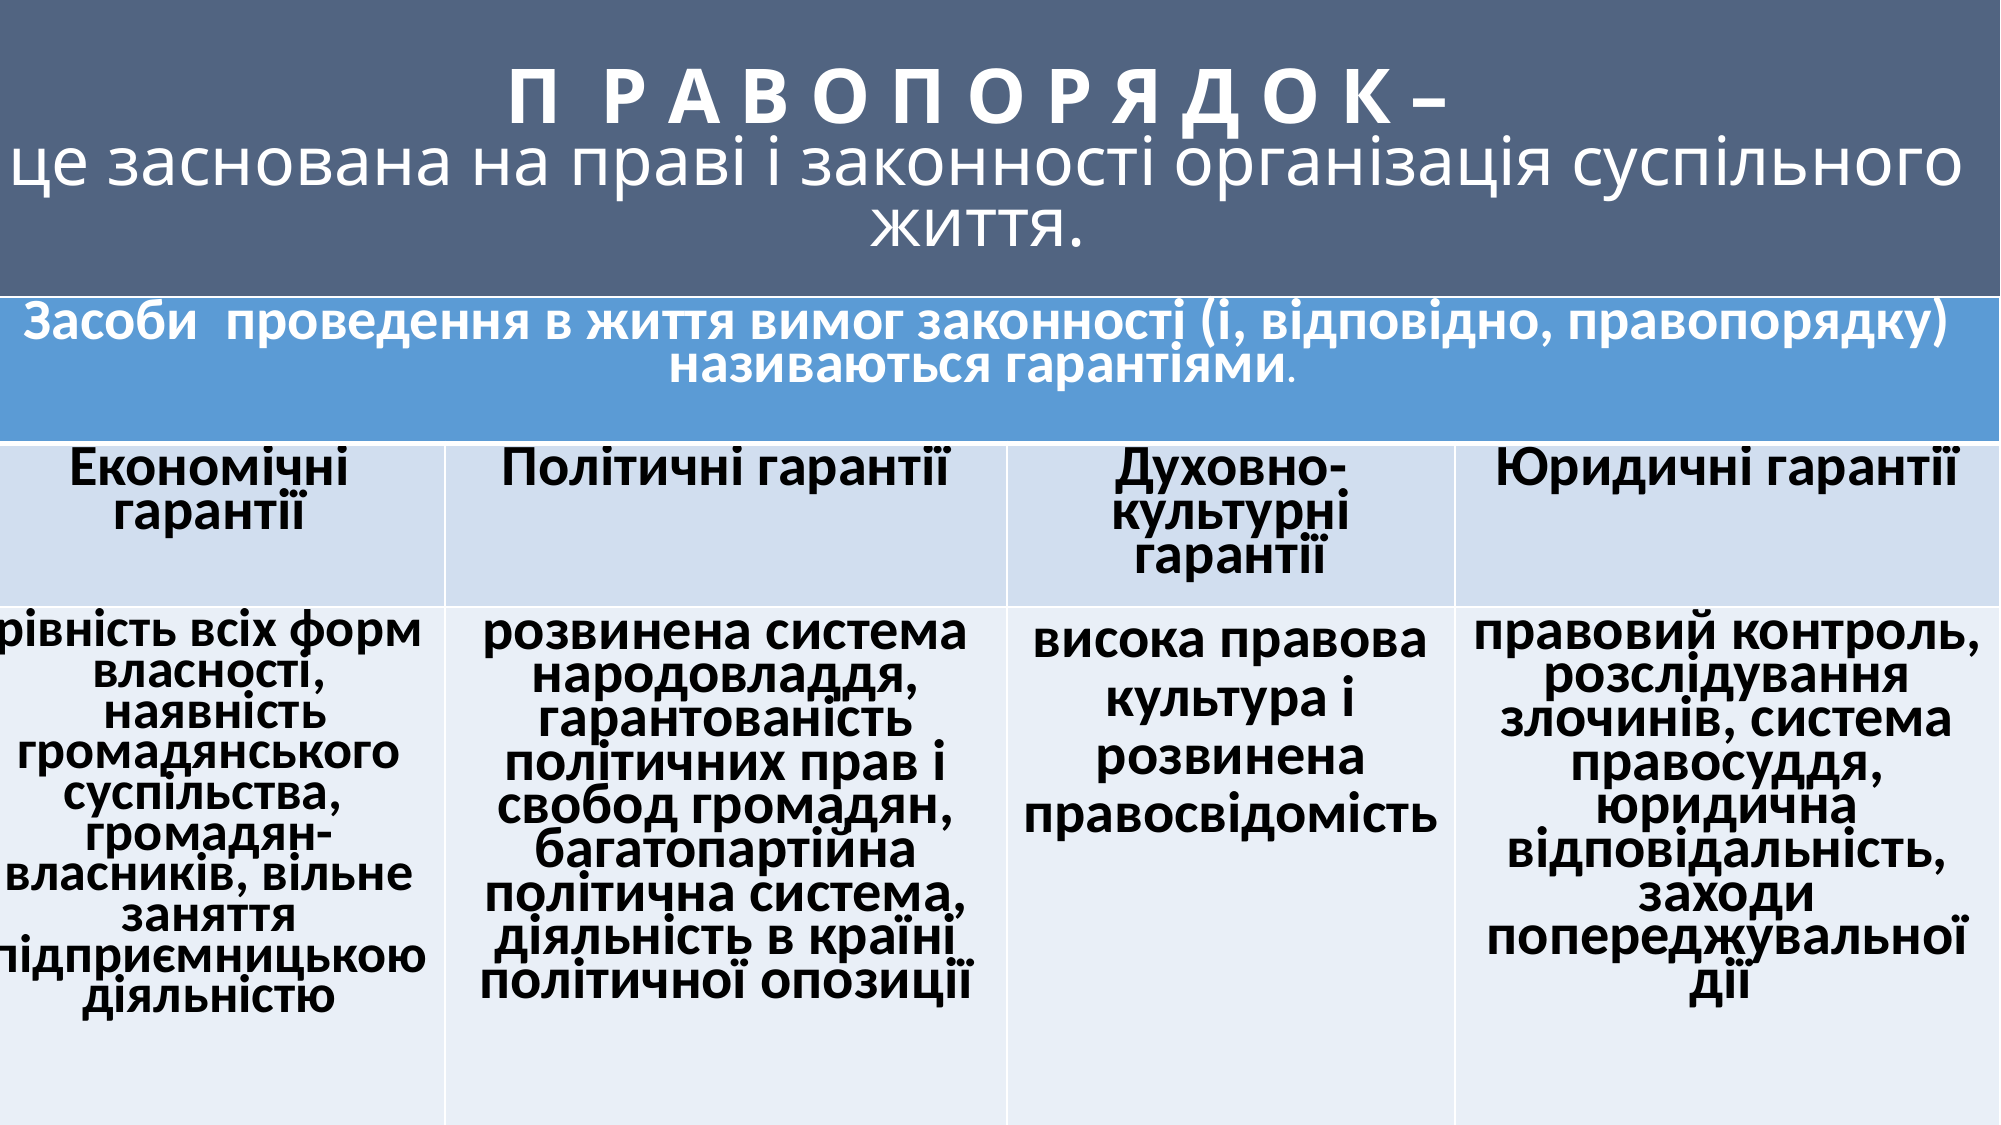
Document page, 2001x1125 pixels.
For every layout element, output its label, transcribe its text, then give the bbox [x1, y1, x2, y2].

table_cell рівність всіх форм власності, наявність громадянського суспільства, громадян-власників, вільне заняття підприємницькою діяльністю [0, 608, 444, 1125]
table_cell розвинена система народовладдя, гарантованість політичних прав і свобод громадян, багатопартійна політична система, діяльність в країні політичної опозиції [446, 608, 1006, 1125]
table_cell Юридичні гарантії [1456, 446, 1999, 606]
table_cell Духовно-культурні гарантії [1008, 446, 1454, 606]
table_cell правовий контроль, розслідування злочинів, система правосуддя, юридична відповідальність, заходи попереджувальної дії [1456, 608, 1999, 1125]
table_cell Економічні гарантії [0, 446, 444, 606]
title П Р А В О П О Р Я Д О К – це заснована на праві і законності організація суспільного життя. [0, 0, 2000, 268]
table_header Засоби проведення в життя вимог законності (і, відповідно, правопорядку) називаються гарантіями. [0, 298, 1999, 441]
table_cell Політичні гарантії [446, 446, 1006, 606]
table_cell висока правова культура і розвинена правосвідомість [1008, 608, 1454, 1125]
